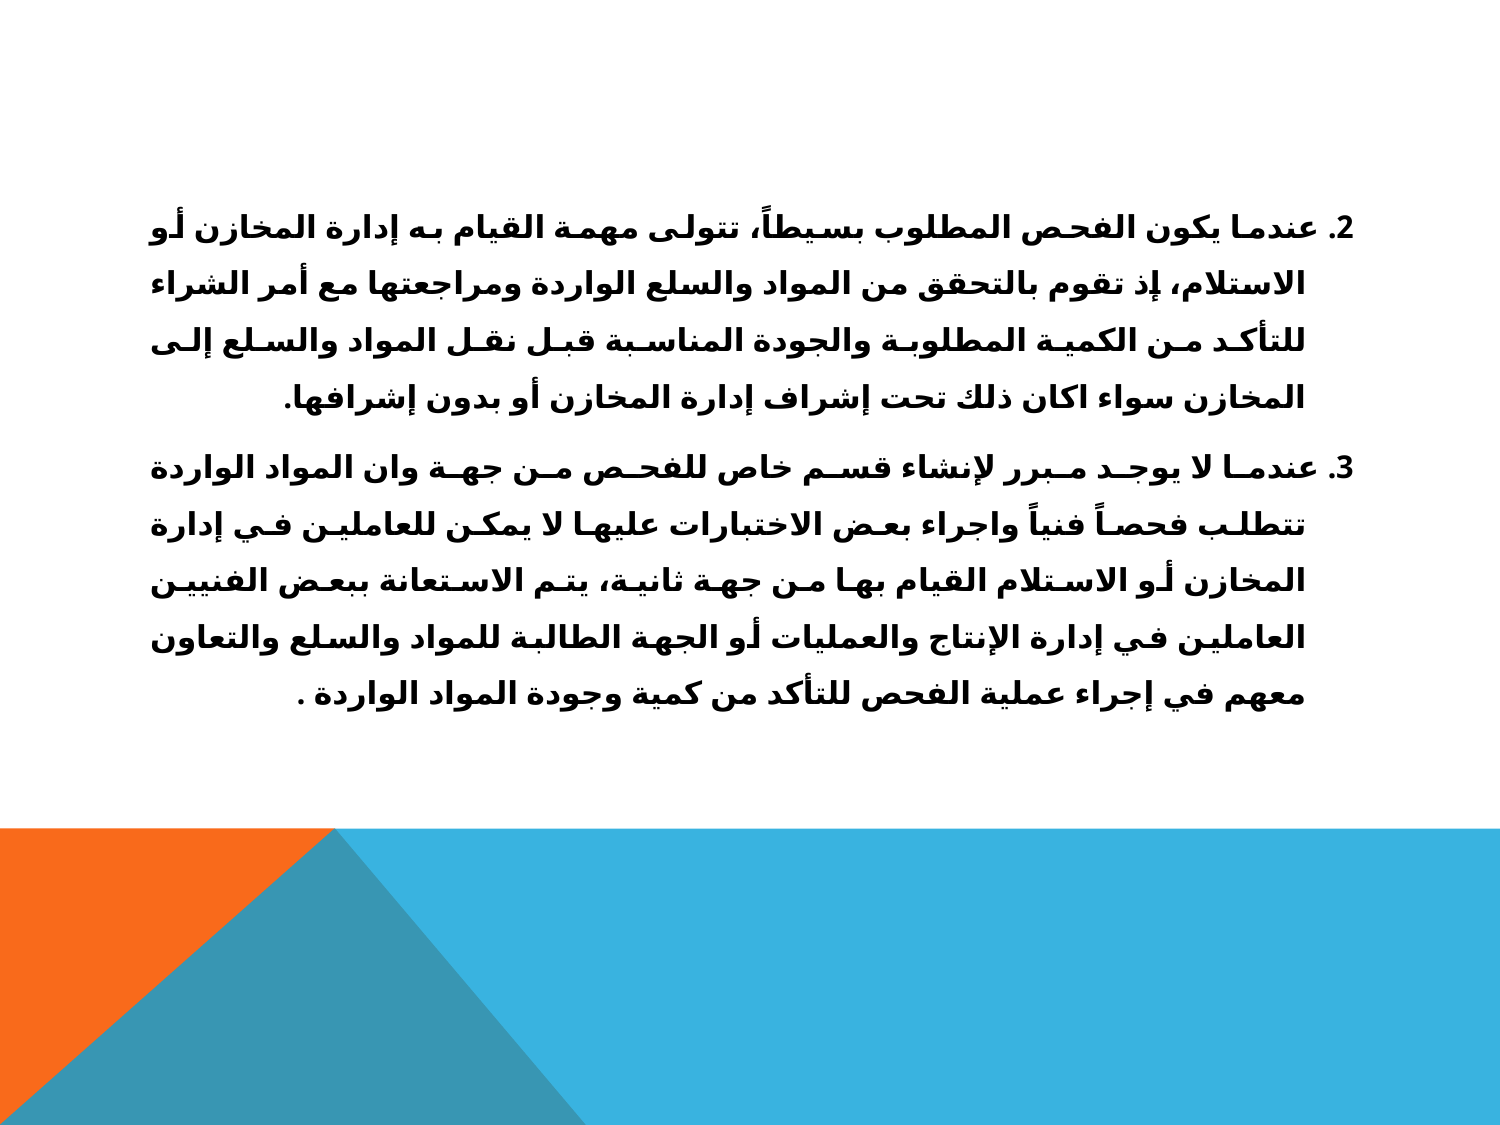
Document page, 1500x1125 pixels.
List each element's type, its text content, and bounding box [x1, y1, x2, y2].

list 2. عندما يكون الفحص المطلوب بسيطاً، تتولى مهمة القيام به إدارة المخازن أو الاستلام، إذ تقوم بالتحقق من المواد والسلع الواردة ومراجعتها مع أمر الشراء للتأكد من الكمية المطلوبة والجودة المناسبة قبل نقل المواد والسلع إلى المخازن سواء اكان ذلك تحت إشراف إدارة المخازن أو بدون إشرافها. 3. عندما لا يوجد مبرر لإنشاء قسم خاص للفحص من جهة وان المواد الواردة تتطلب فحصاً فنياً واجراء بعض الاختبارات عليها لا يمكن للعاملين في إدارة المخازن أو الاستلام القيام بها من جهة ثانية، يتم الاستعانة ببعض الفنيين العاملين في إدارة الإنتاج والعمليات أو الجهة الطالبة للمواد والسلع والتعاون معهم في إجراء عملية الفحص للتأكد من كمية وجودة المواد الواردة . [135, 180, 1369, 768]
